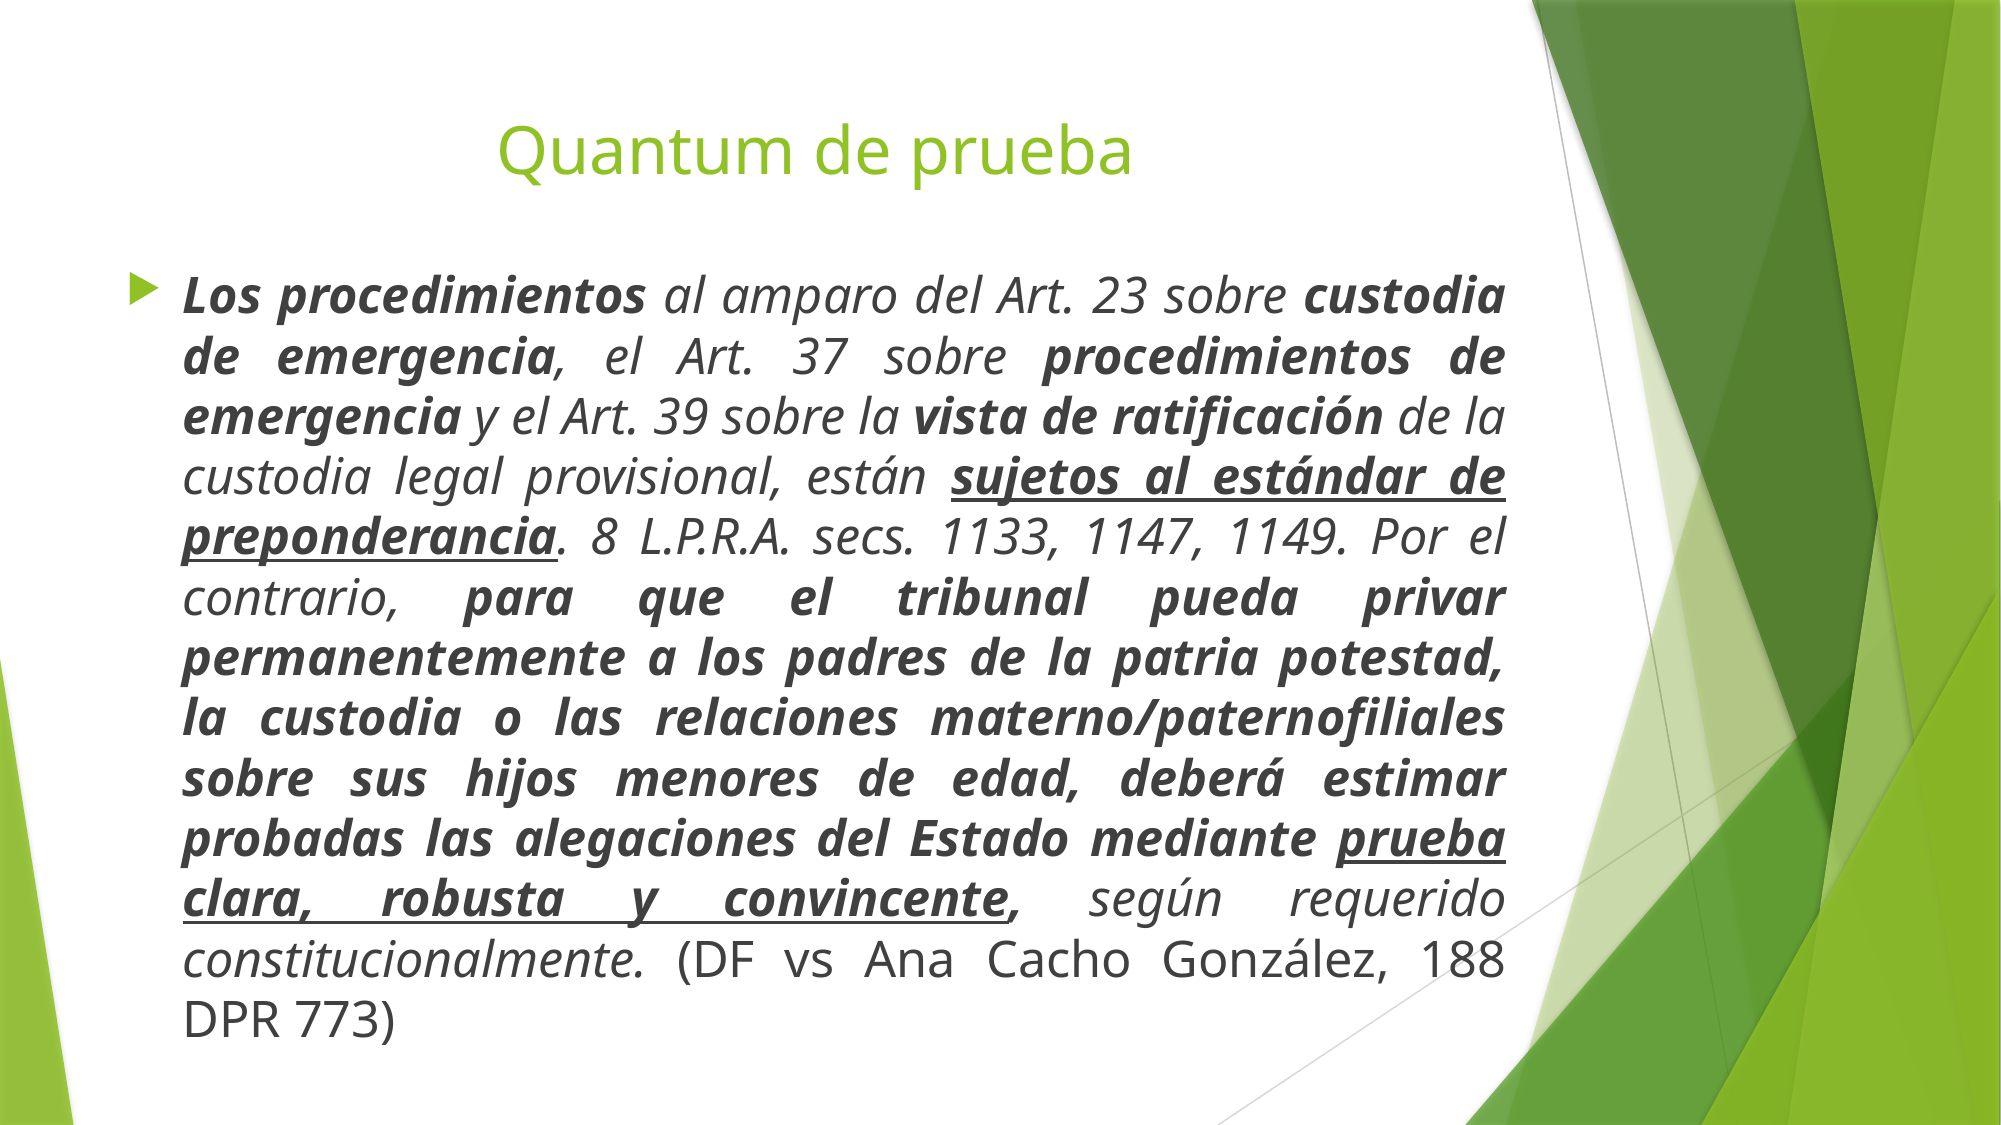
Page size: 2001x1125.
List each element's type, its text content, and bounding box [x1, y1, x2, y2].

list Los procedimientos al amparo del Art. 23 sobre custodia de emergencia, el Art. 37 sobre procedimientos de emergencia y el Art. 39 sobre la vista de ratificación de la custodia legal provisional, están sujetos al estándar de preponderancia. 8 L.P.R.A. secs. 1133, 1147, 1149. Por el contrario, para que el tribunal pueda privar permanentemente a los padres de la patria potestad, la custodia o las relaciones materno/paternofiliales sobre sus hijos menores de edad, deberá estimar probadas las alegaciones del Estado mediante prueba clara, robusta y convincente, según requerido constitucionalmente. (DF vs Ana Cacho González, 188 DPR 773) [111, 256, 1522, 1059]
title Quantum de prueba [111, 99, 1522, 256]
